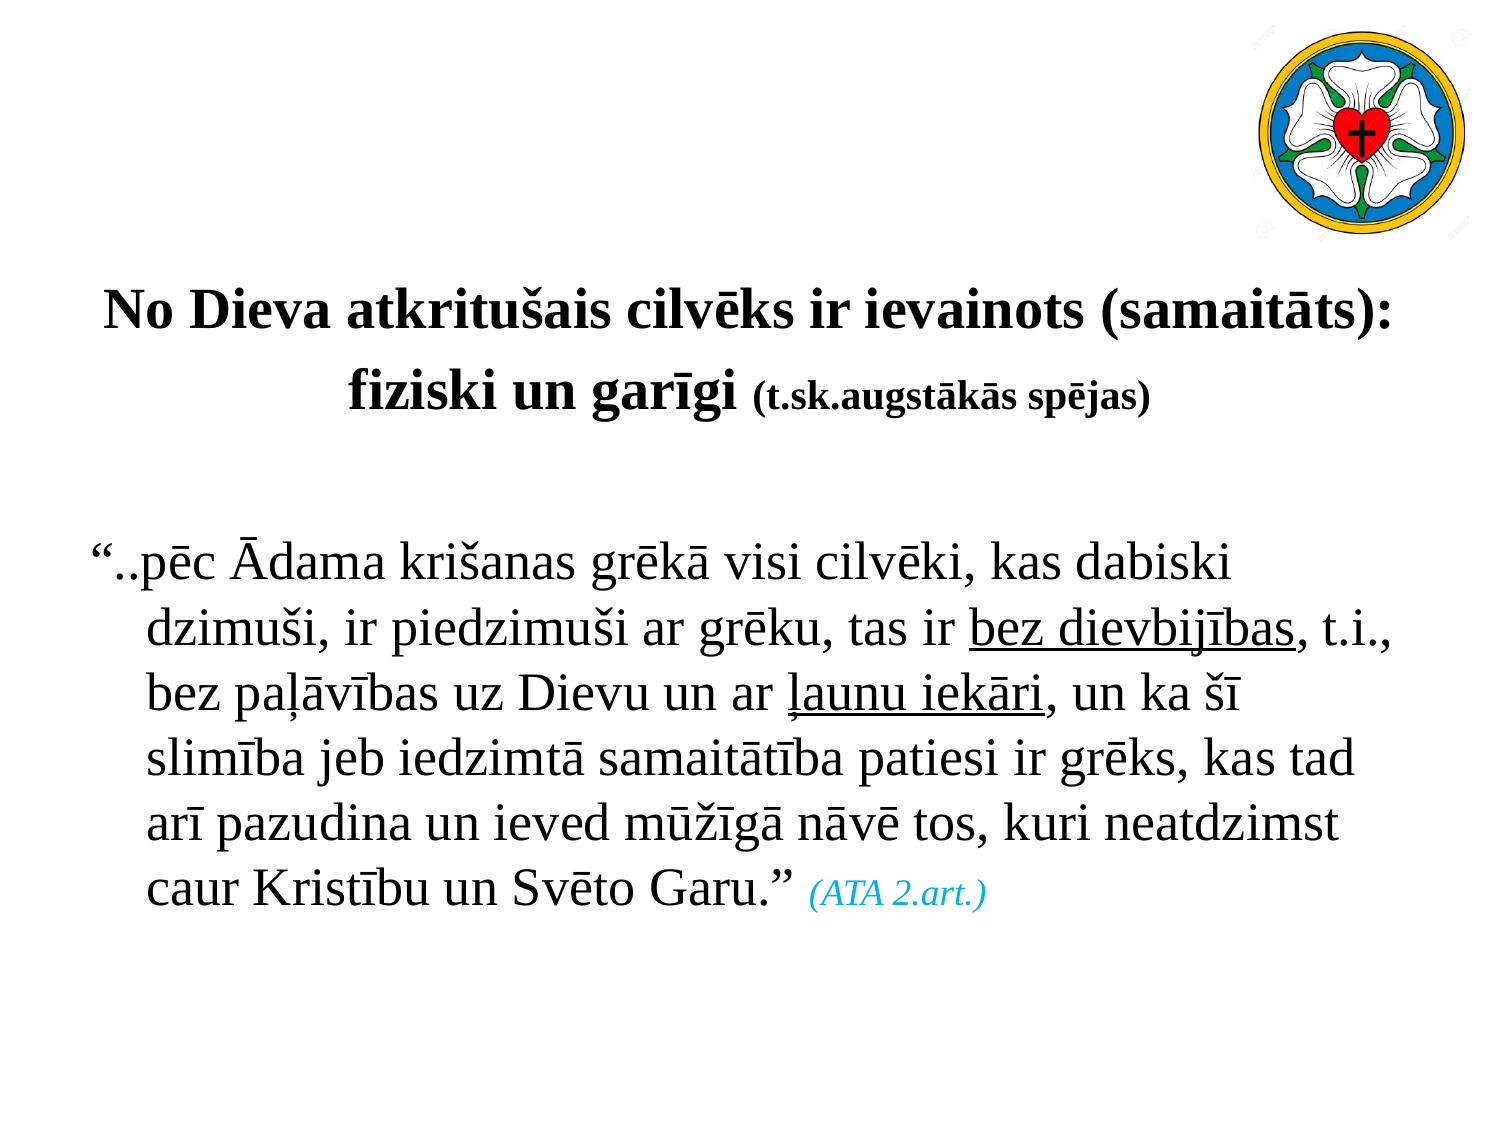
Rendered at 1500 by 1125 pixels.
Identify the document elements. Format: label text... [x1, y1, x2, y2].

list No Dieva atkritušais cilvēks ir ievainots (samaitāts): fiziski un garīgi (t.sk.augstākās spējas) “..pēc Ādama krišanas grēkā visi cilvēki, kas dabiski dzimuši, ir piedzimuši ar grēku, tas ir bez dievbijības, t.i., bez paļāvības uz Dievu un ar ļaunu iekāri, un ka šī slimība jeb iedzimtā samaitātība patiesi ir grēks, kas tad arī pazudina un ieved mūžīgā nāvē tos, kuri neatdzimst caur Kristību un Svēto Garu.” (ATA 2.art.) [75, 262, 1425, 1005]
picture [1245, 18, 1477, 247]
